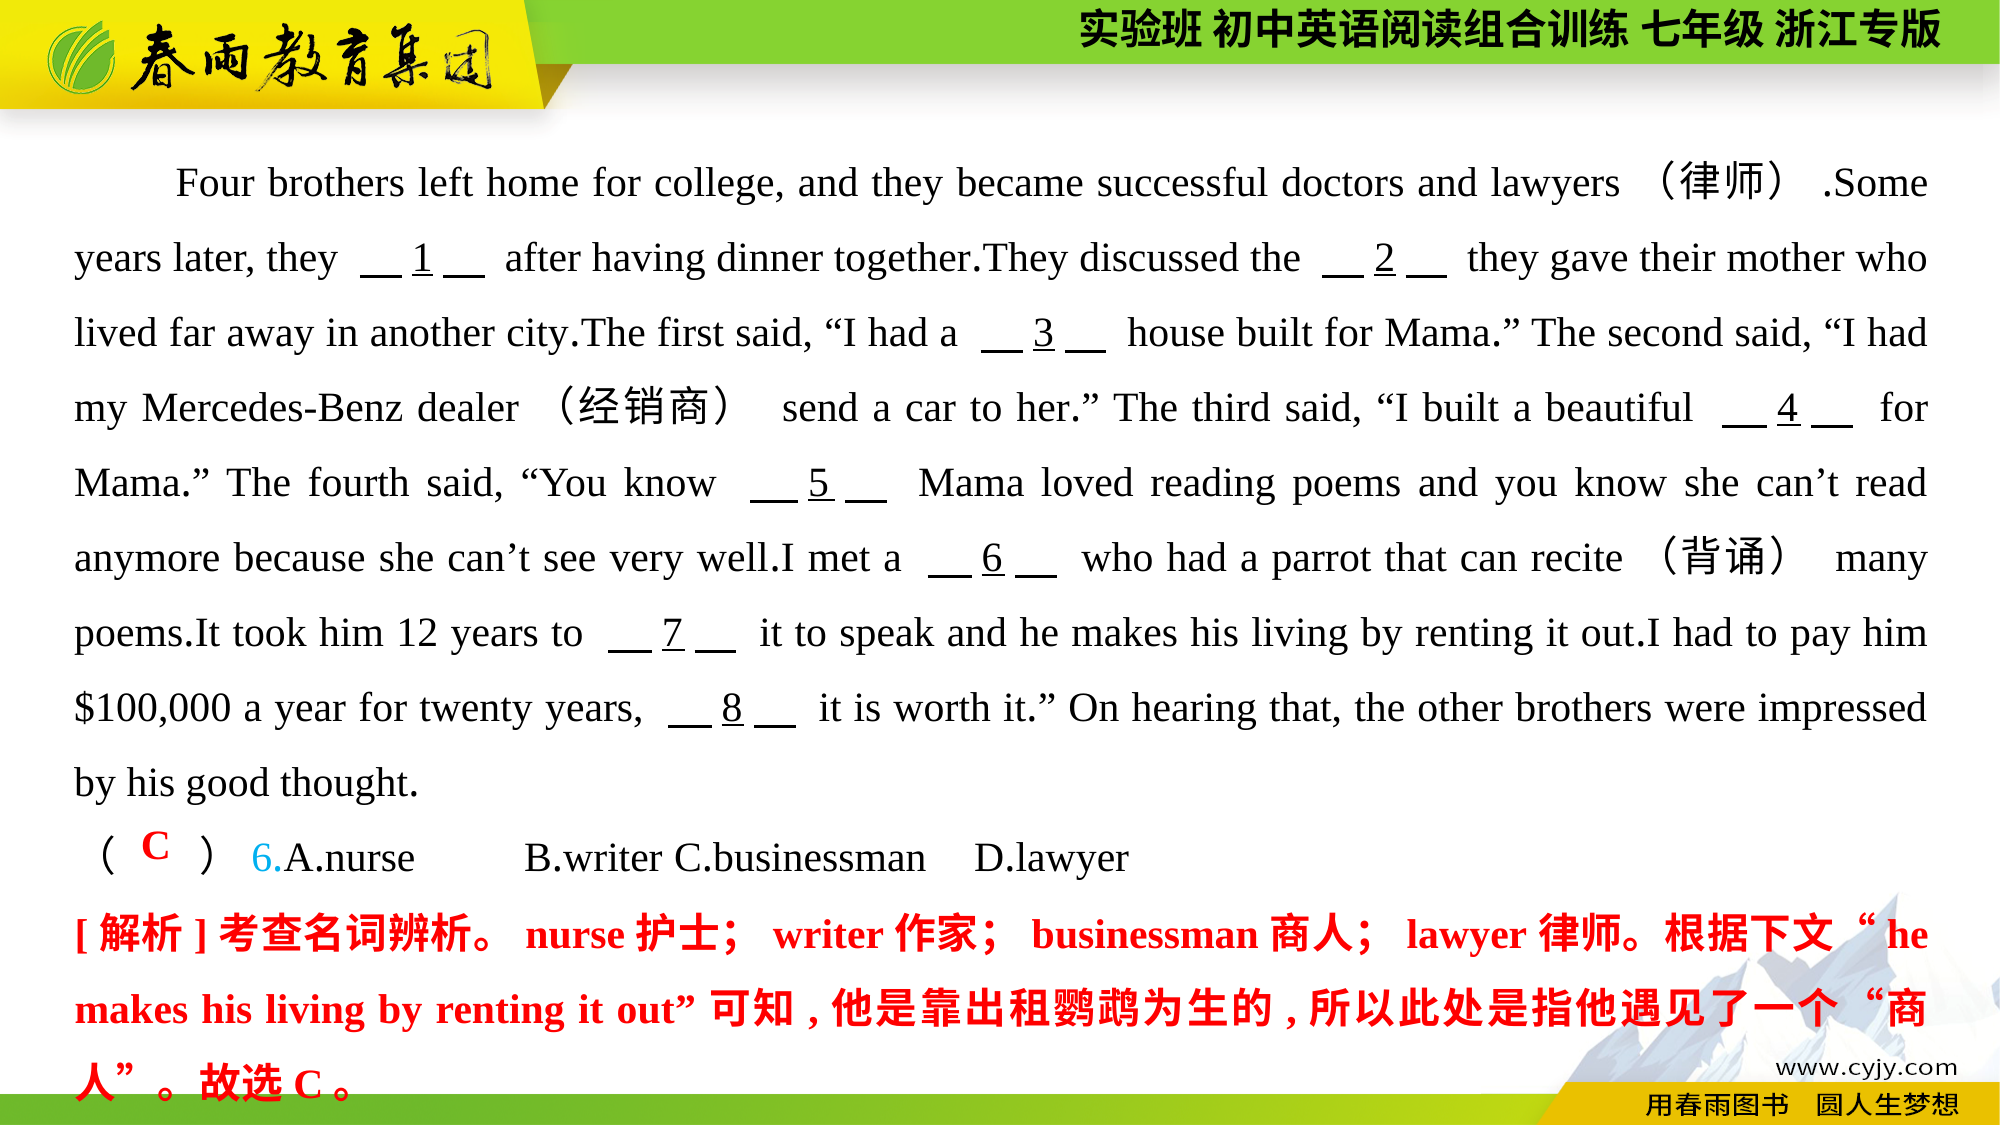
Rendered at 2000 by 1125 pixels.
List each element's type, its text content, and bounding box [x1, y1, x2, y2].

picture [0, 0, 2000, 1125]
text_box C [126, 810, 186, 874]
list Four brothers left home for college, and they became successful doctors and lawyers（律师）.Some years later, they 1 after having dinner together.They discussed the 2 they gave their mother who lived far away in another city.The first said, “I had a 3 house built for Mama.” The second said, “I had my Mercedes-Benz dealer（经销商） send a car to her.” The third said, “I built a beautiful 4 for Mama.” The fourth said, “You know 5 Mama loved reading poems and you know she can’t read anymore because she can’t see very well.I met a 6 who had a parrot that can recite（背诵） many poems.It took him 12 years to 7 it to speak and he makes his living by renting it out.I had to pay him $100,000 a year for twenty years, 8 it is worth it.” On hearing that, the other brothers were impressed by his good thought. （ ）6.A.nurse B.writer C.businessman D.lawyer [59, 122, 1944, 874]
text_box [解析]考查名词辨析。nurse护士；writer作家；businessman商人；lawyer律师。根据下文“he makes his living by renting it out”可知,他是靠出租鹦鹉为生的,所以此处是指他遇见了一个“商人”。故选C。 [59, 874, 1944, 1114]
